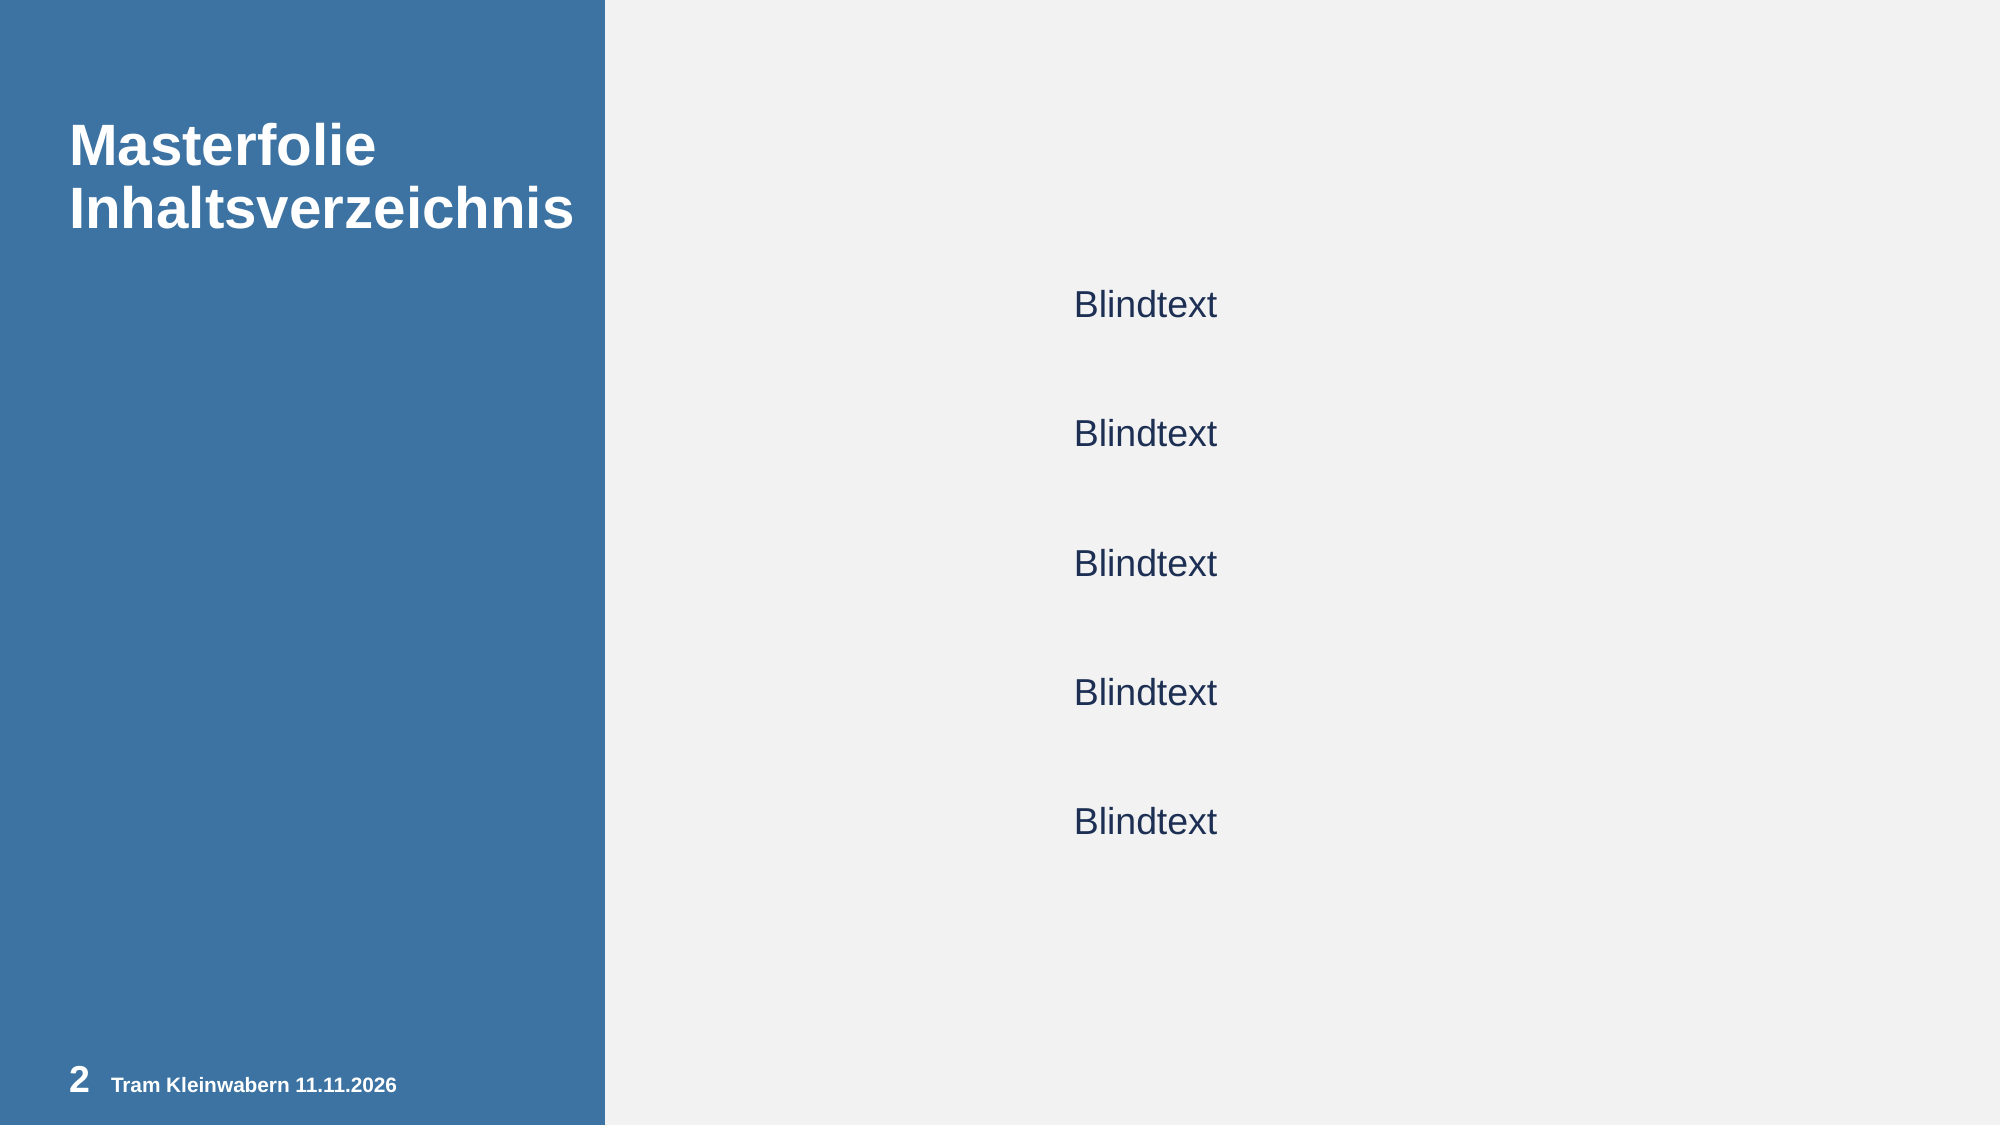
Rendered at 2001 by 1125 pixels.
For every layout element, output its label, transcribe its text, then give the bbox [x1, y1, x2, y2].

list Blindtext [1073, 673, 1740, 758]
list Blindtext [1073, 802, 1740, 887]
list Blindtext [1073, 284, 1740, 369]
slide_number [69, 1054, 536, 1090]
list Masterfolie Inhaltsverzeichnis [69, 115, 584, 229]
list Blindtext [1073, 543, 1740, 628]
list Blindtext [1073, 414, 1740, 499]
